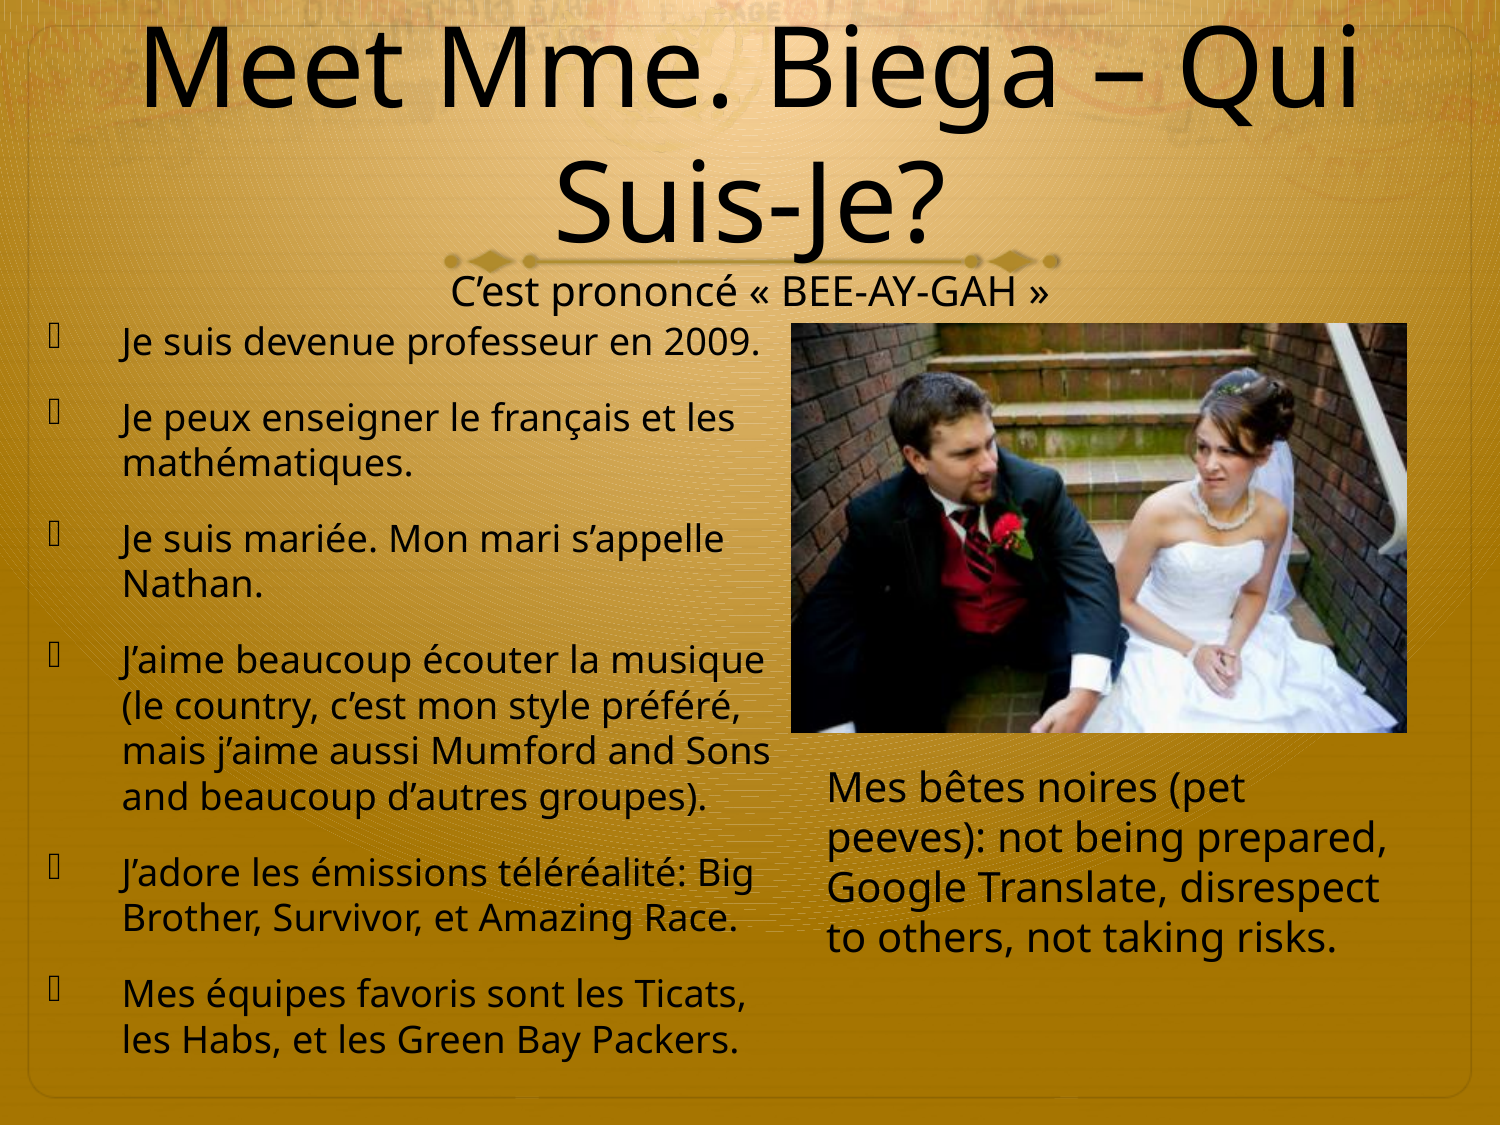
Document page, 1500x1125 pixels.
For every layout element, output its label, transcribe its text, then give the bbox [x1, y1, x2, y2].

text_box Mes bêtes noires (pet peeves): not being prepared, Google Translate, disrespect to others, not taking risks. [811, 886, 1407, 969]
title Meet Mme. Biega – Qui Suis-Je? C’est prononcé « BEE-AY-GAH » [93, 61, 1407, 249]
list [790, 191, 1407, 865]
picture [0, 0, 1500, 1125]
list Je suis devenue professeur en 2009. Je peux enseigner le français et les mathématiques. Je suis mariée. Mon mari s’appelle Nathan. J’aime beaucoup écouter la musique (le country, c’est mon style préféré, mais j’aime aussi Mumford and Sons and beaucoup d’autres groupes). J’adore les émissions téléréalité: Big Brother, Survivor, et Amazing Race. Mes équipes favoris sont les Ticats, les Habs, et les Green Bay Packers. [32, 309, 792, 1111]
